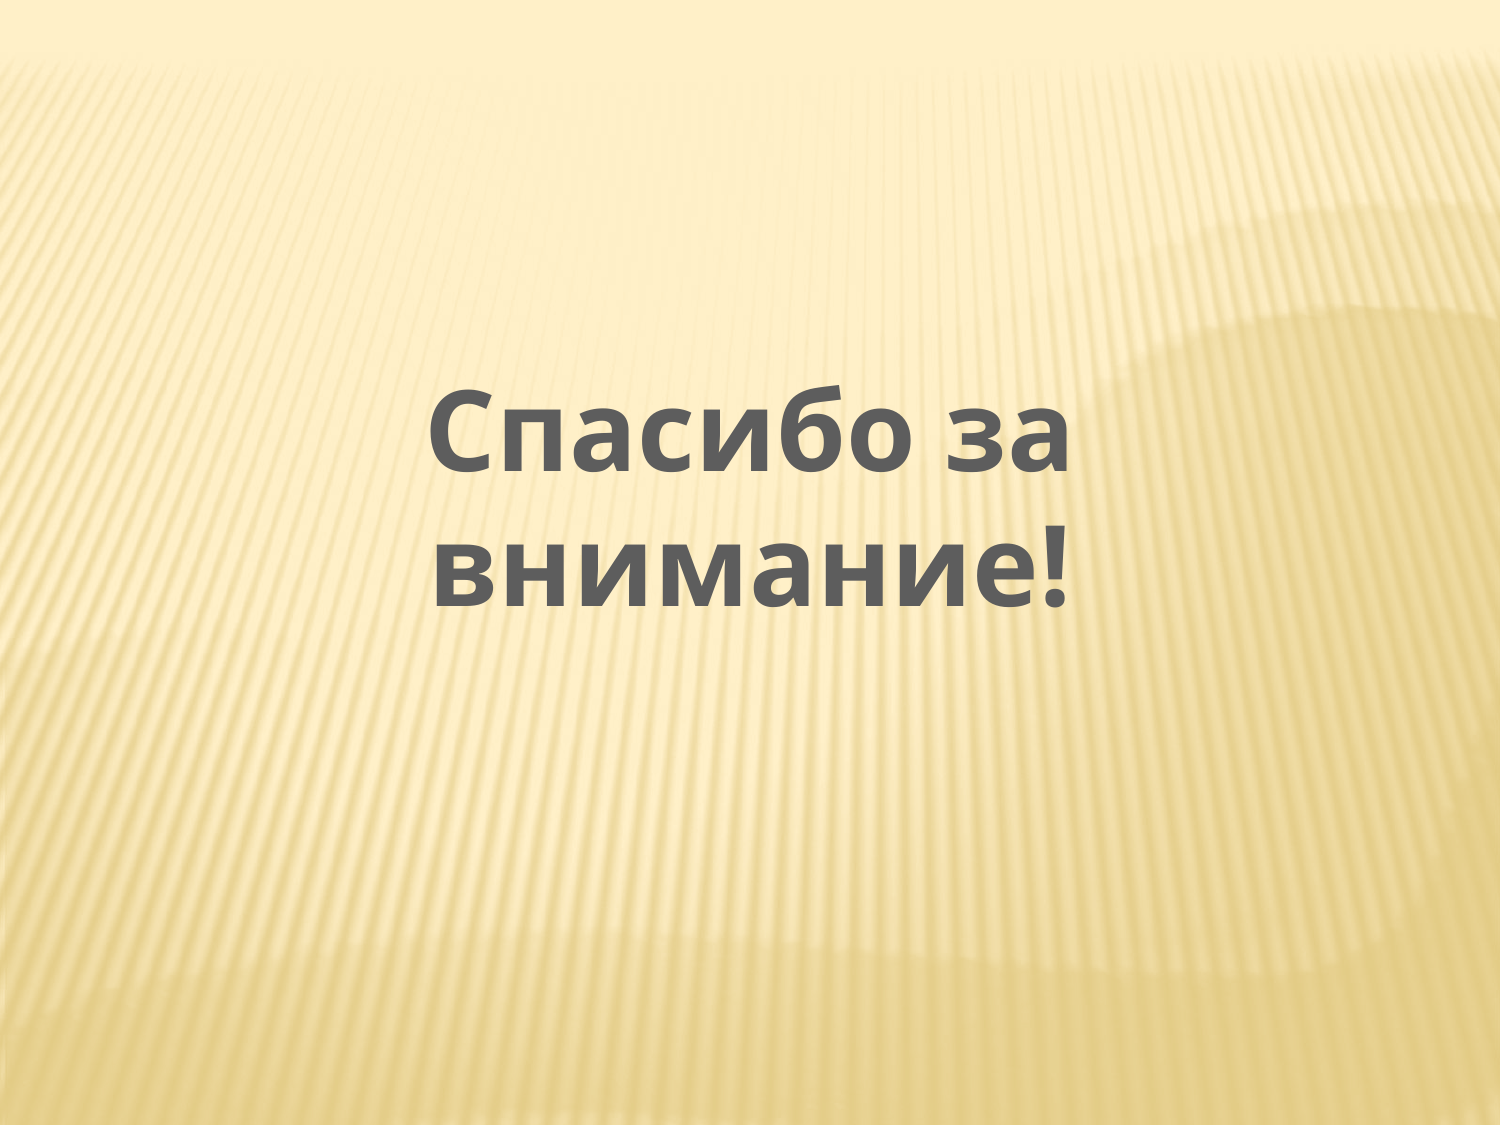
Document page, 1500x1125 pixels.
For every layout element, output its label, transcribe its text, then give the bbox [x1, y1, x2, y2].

text_box Спасибо за внимание! [103, 351, 1396, 637]
